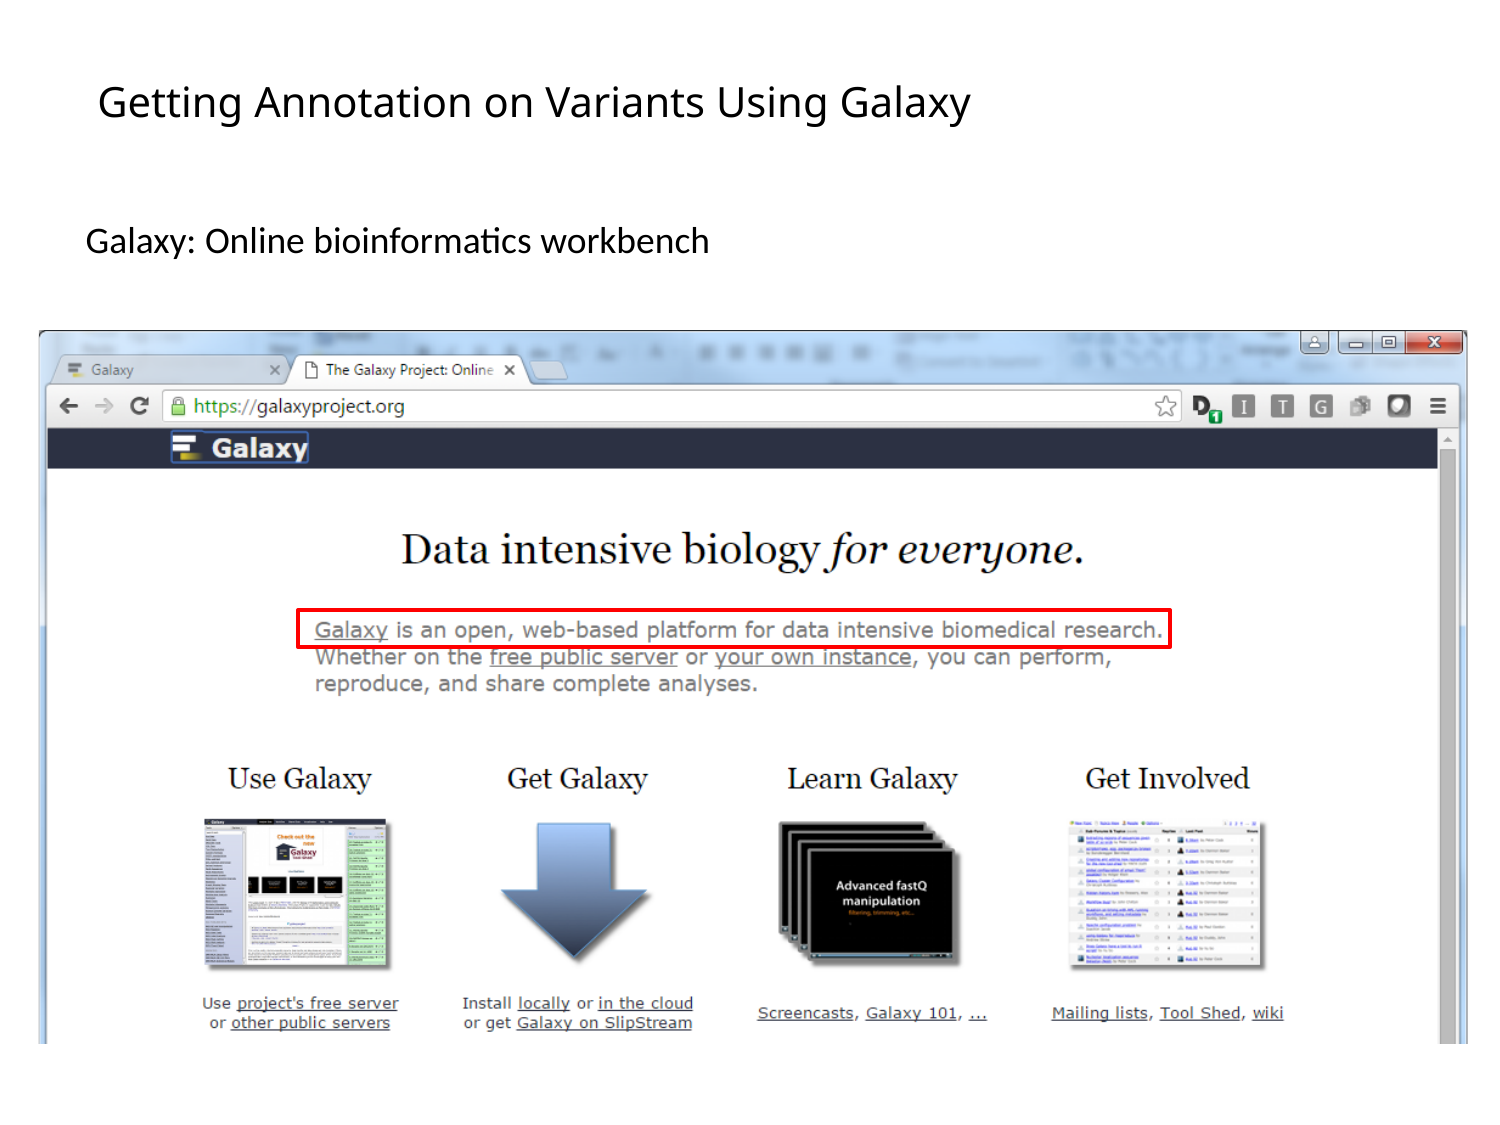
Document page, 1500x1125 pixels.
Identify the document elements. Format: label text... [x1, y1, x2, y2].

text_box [38, 330, 1468, 1044]
text_box Getting Annotation on Variants Using Galaxy [82, 68, 987, 134]
text_box Galaxy: Online bioinformatics workbench [70, 208, 726, 269]
